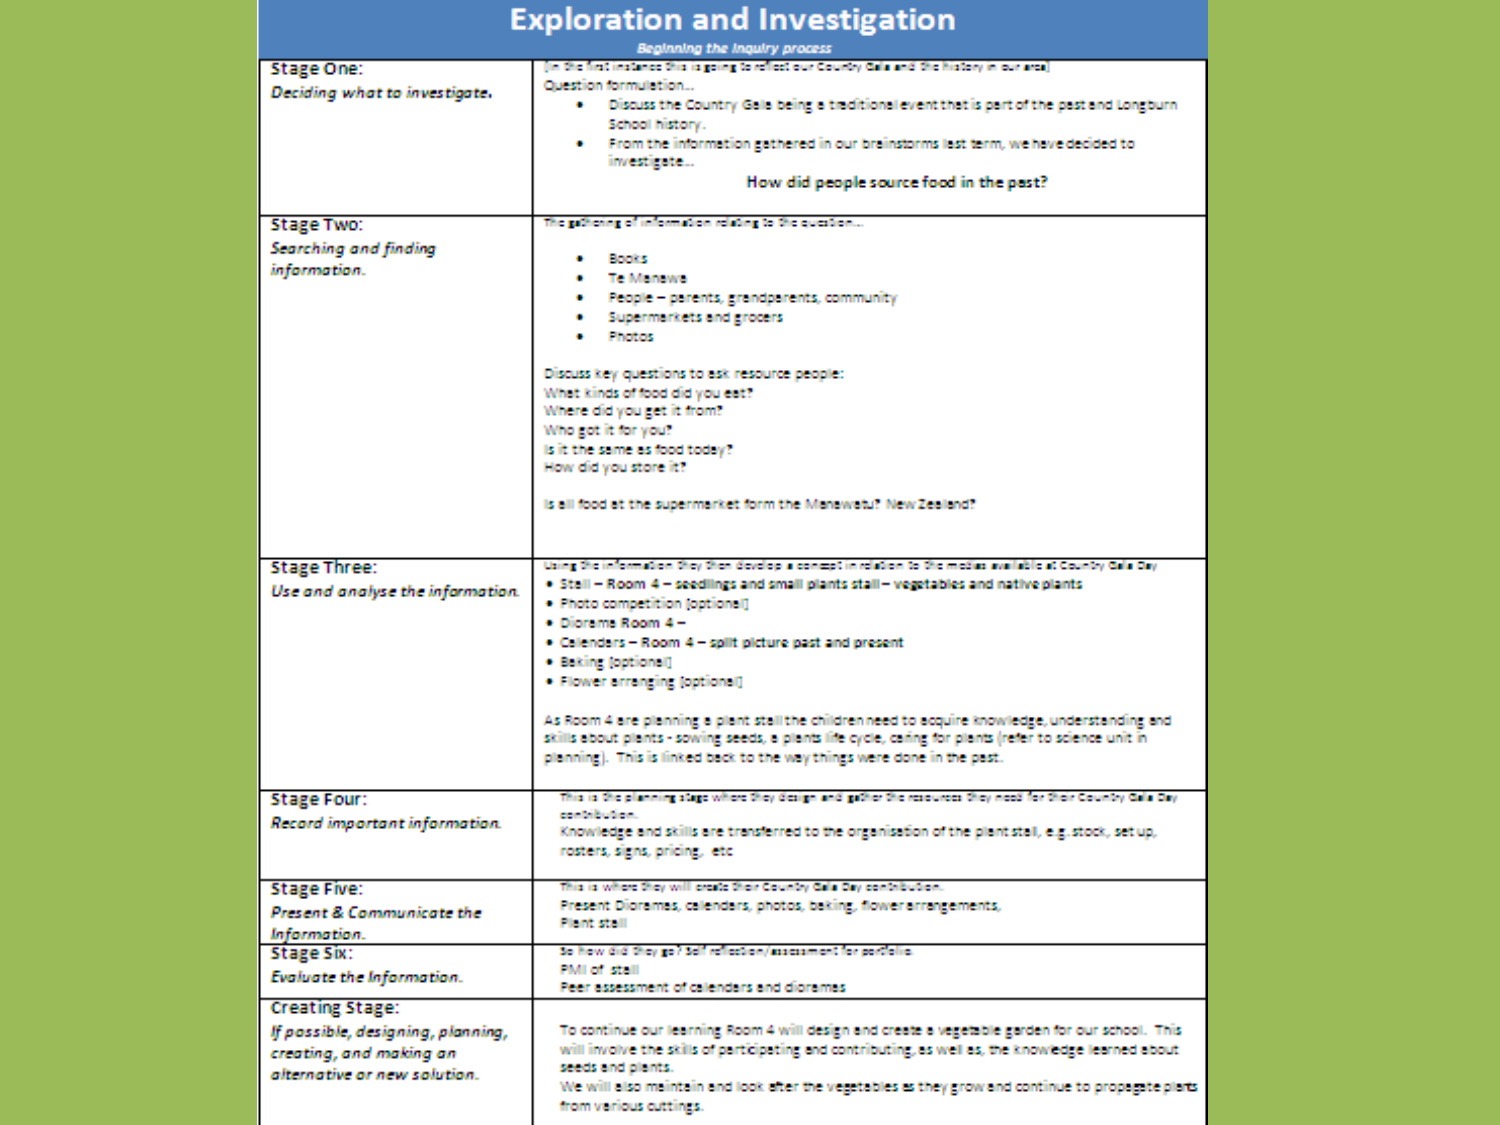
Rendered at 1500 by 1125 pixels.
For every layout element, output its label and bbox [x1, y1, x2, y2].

picture [257, 0, 1208, 1125]
